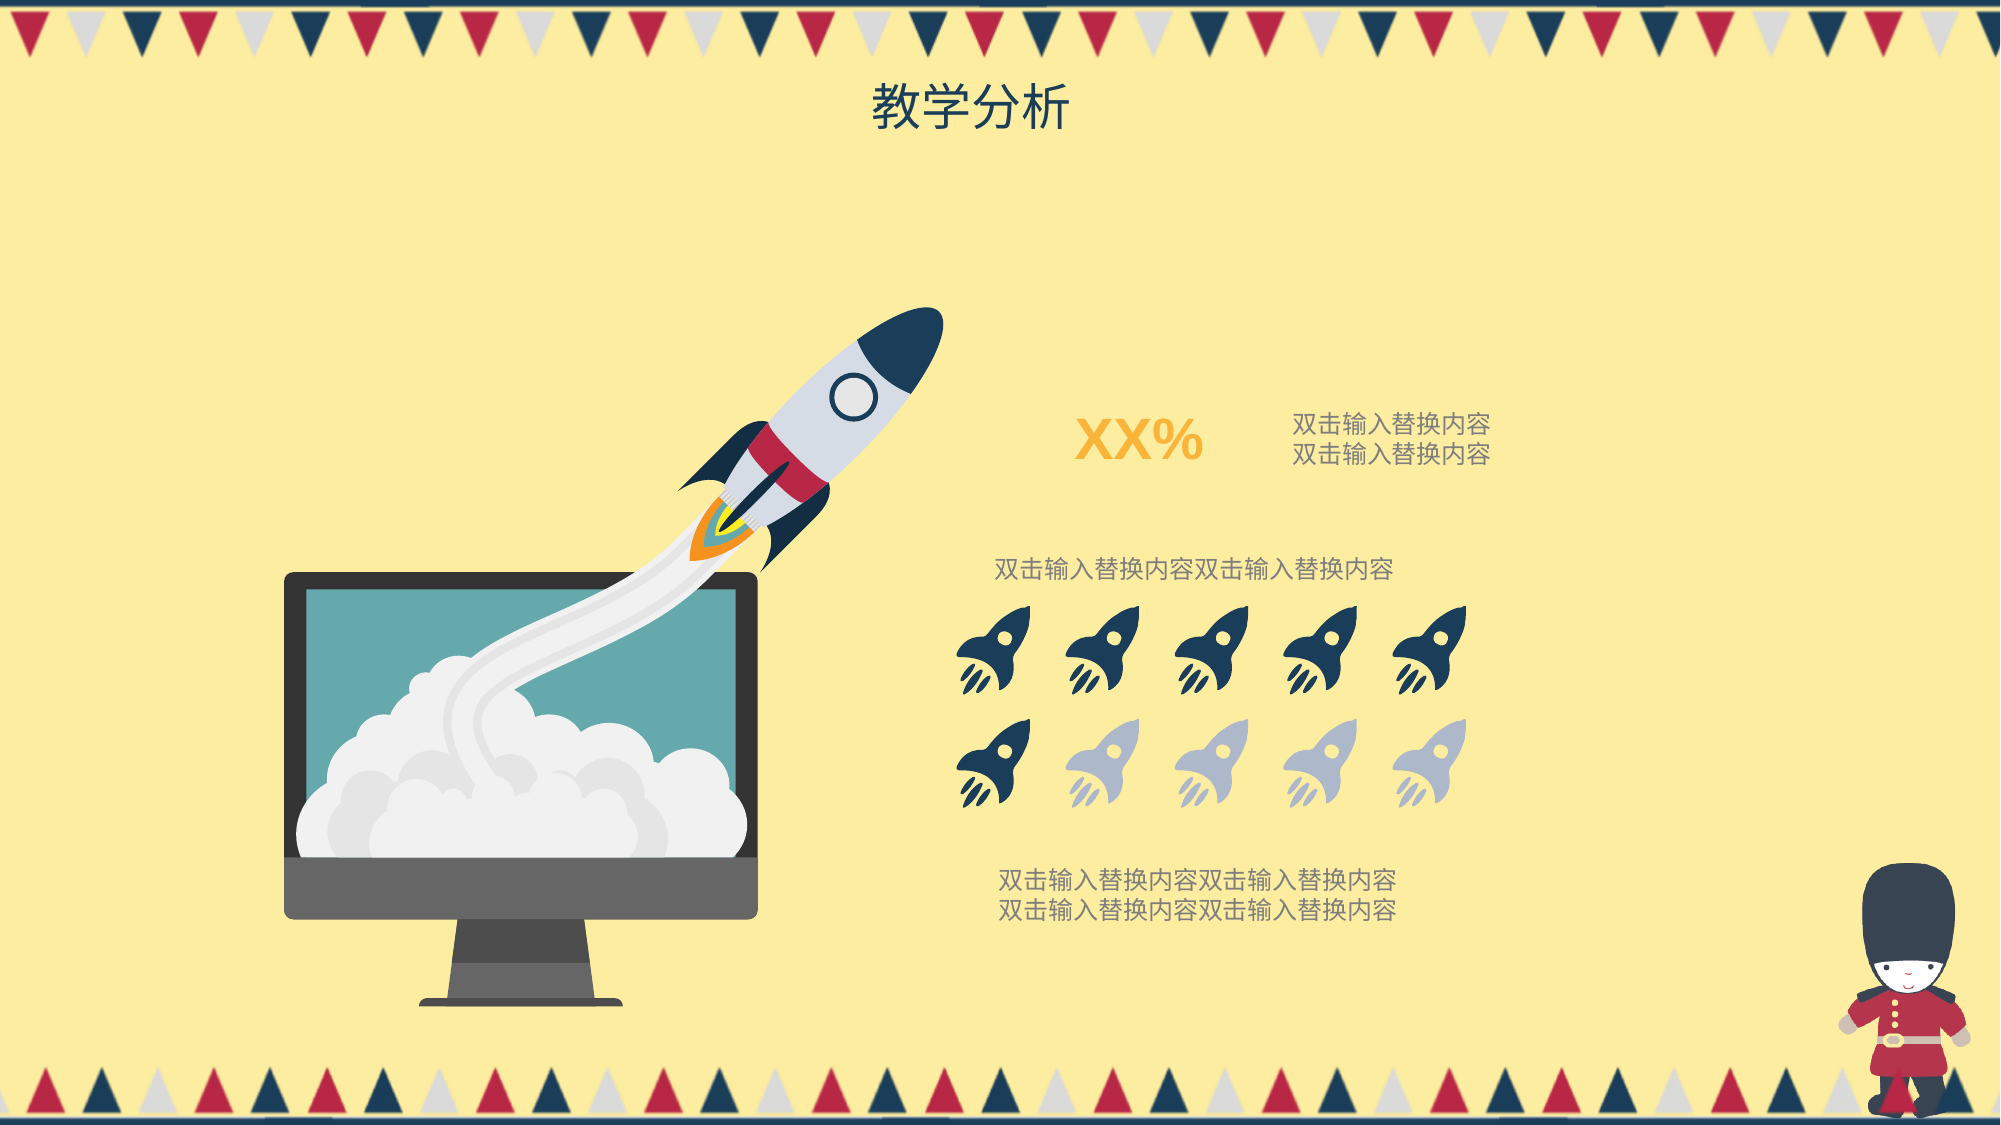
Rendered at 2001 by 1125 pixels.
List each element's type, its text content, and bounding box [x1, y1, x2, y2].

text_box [284, 572, 758, 1007]
text_box 双击输入替换内容双击输入替换内容 [957, 545, 1536, 591]
picture [0, 1048, 2001, 1125]
picture [0, 0, 2001, 77]
text_box 教学分析 [678, 67, 1264, 143]
text_box 双击输入替换内容双击输入替换内容 双击输入替换内容双击输入替换内容 [983, 857, 1413, 932]
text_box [296, 294, 957, 858]
text_box 双击输入替换内容 双击输入替换内容 [1207, 401, 1577, 477]
picture [1827, 837, 2001, 1047]
text_box XX% [1059, 394, 1219, 479]
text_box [956, 606, 1467, 808]
